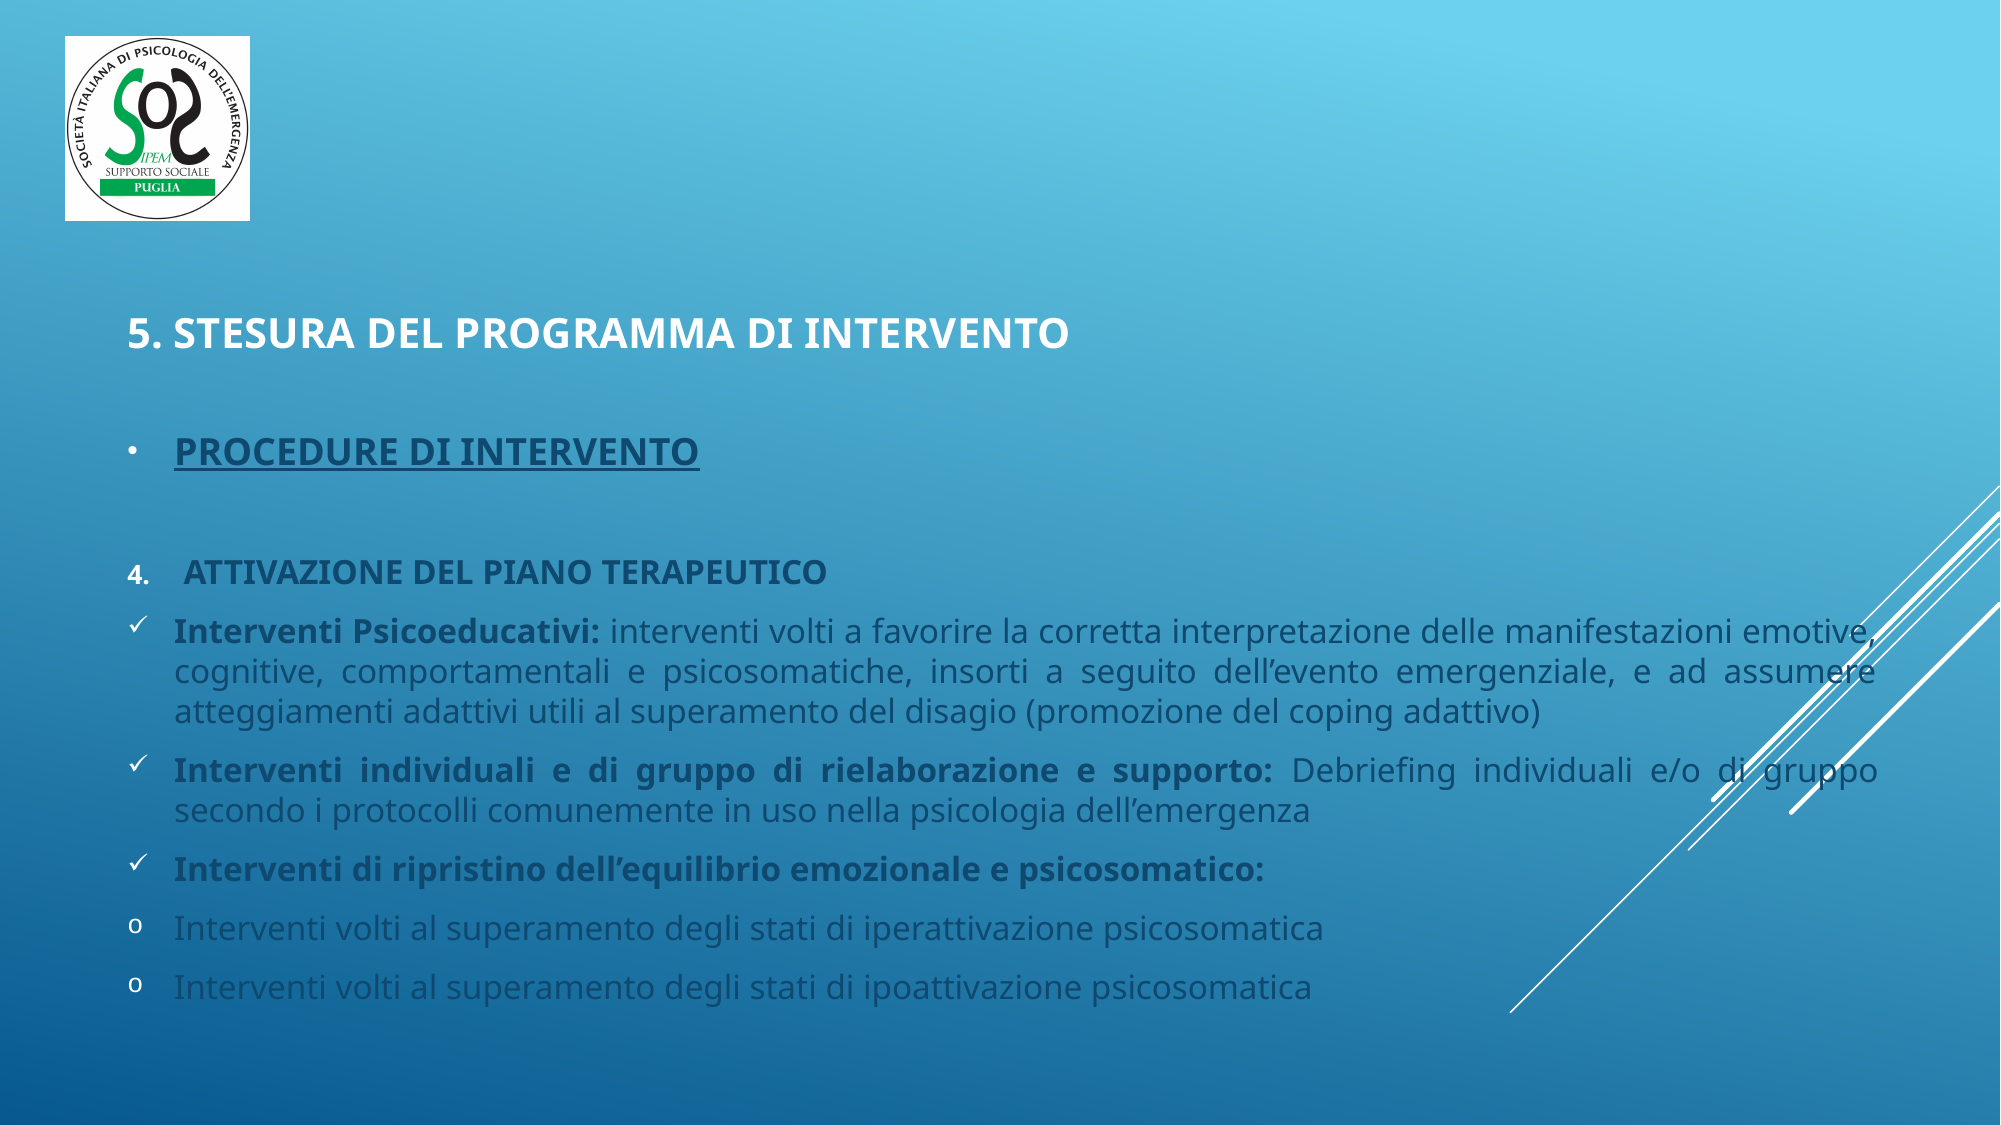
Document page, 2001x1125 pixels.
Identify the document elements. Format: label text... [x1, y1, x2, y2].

list PROCEDURE DI INTERVENTO ATTIVAZIONE DEL PIANO TERAPEUTICO Interventi Psicoeducativi: interventi volti a favorire la corretta interpretazione delle manifestazioni emotive, cognitive, comportamentali e psicosomatiche, insorti a seguito dell’evento emergenziale, e ad assumere atteggiamenti adattivi utili al superamento del disagio (promozione del coping adattivo) Interventi individuali e di gruppo di rielaborazione e supporto: Debriefing individuali e/o di gruppo secondo i protocolli comunemente in uso nella psicologia dell’emergenza Interventi di ripristino dell’equilibrio emozionale e psicosomatico: Interventi volti al superamento degli stati di iperattivazione psicosomatica Interventi volti al superamento degli stati di ipoattivazione psicosomatica [112, 420, 1895, 1046]
picture [65, 35, 250, 221]
title 5. Stesura del programma di intervento [112, 260, 2000, 365]
